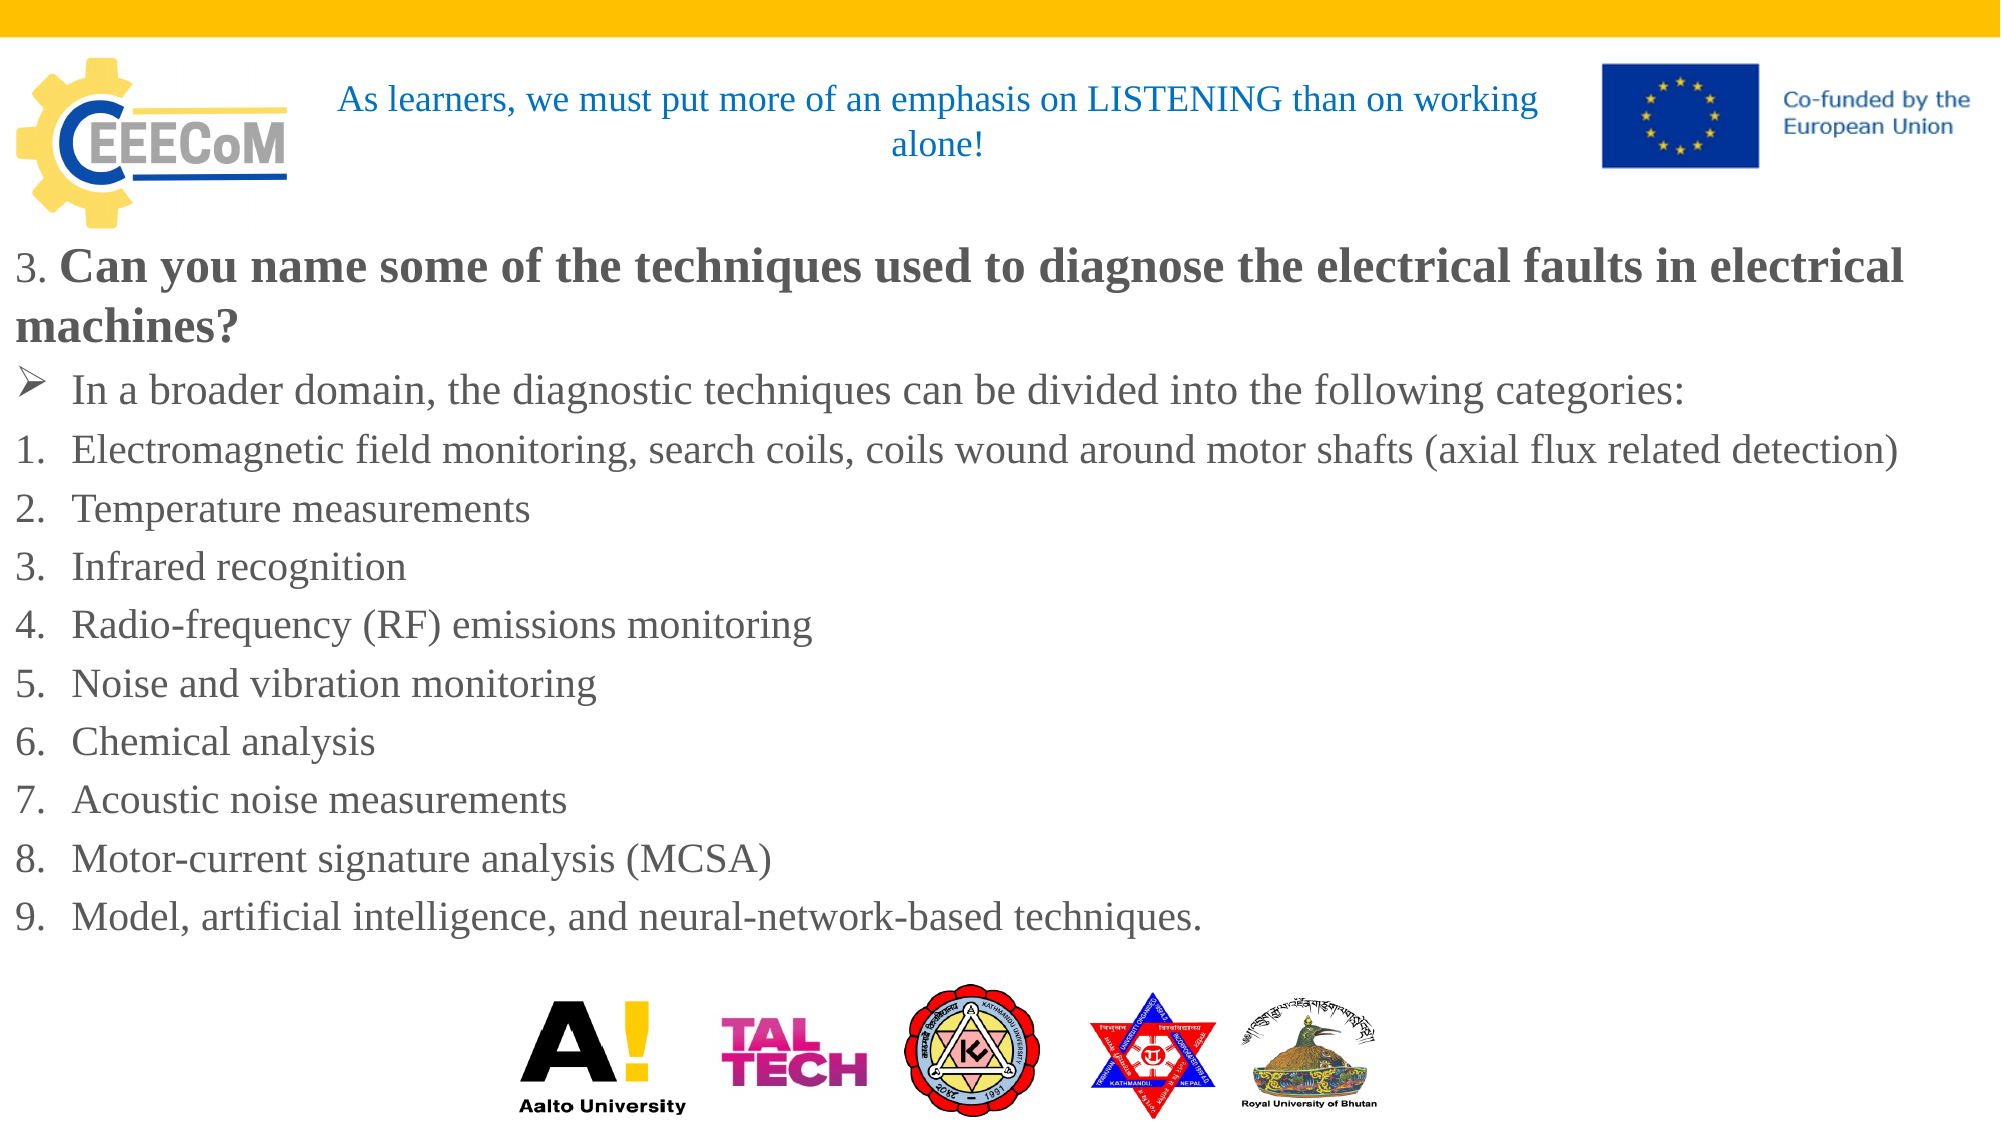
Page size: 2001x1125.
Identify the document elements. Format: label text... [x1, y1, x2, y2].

picture [11, 50, 299, 224]
title As learners, we must put more of an emphasis on LISTENING than on working alone! [312, 37, 1565, 201]
picture [1595, 46, 2000, 181]
list 3. Can you name some of the techniques used to diagnose the electrical faults in electrical machines? In a broader domain, the diagnostic techniques can be divided into the following categories: Electromagnetic field monitoring, search coils, coils wound around motor shafts (axial flux related detection) Temperature measurements Infrared recognition Radio-frequency (RF) emissions monitoring Noise and vibration monitoring Chemical analysis Acoustic noise measurements Motor-current signature analysis (MCSA) Model, artificial intelligence, and neural-network-based techniques. [0, 224, 2000, 975]
picture [512, 984, 1382, 1125]
